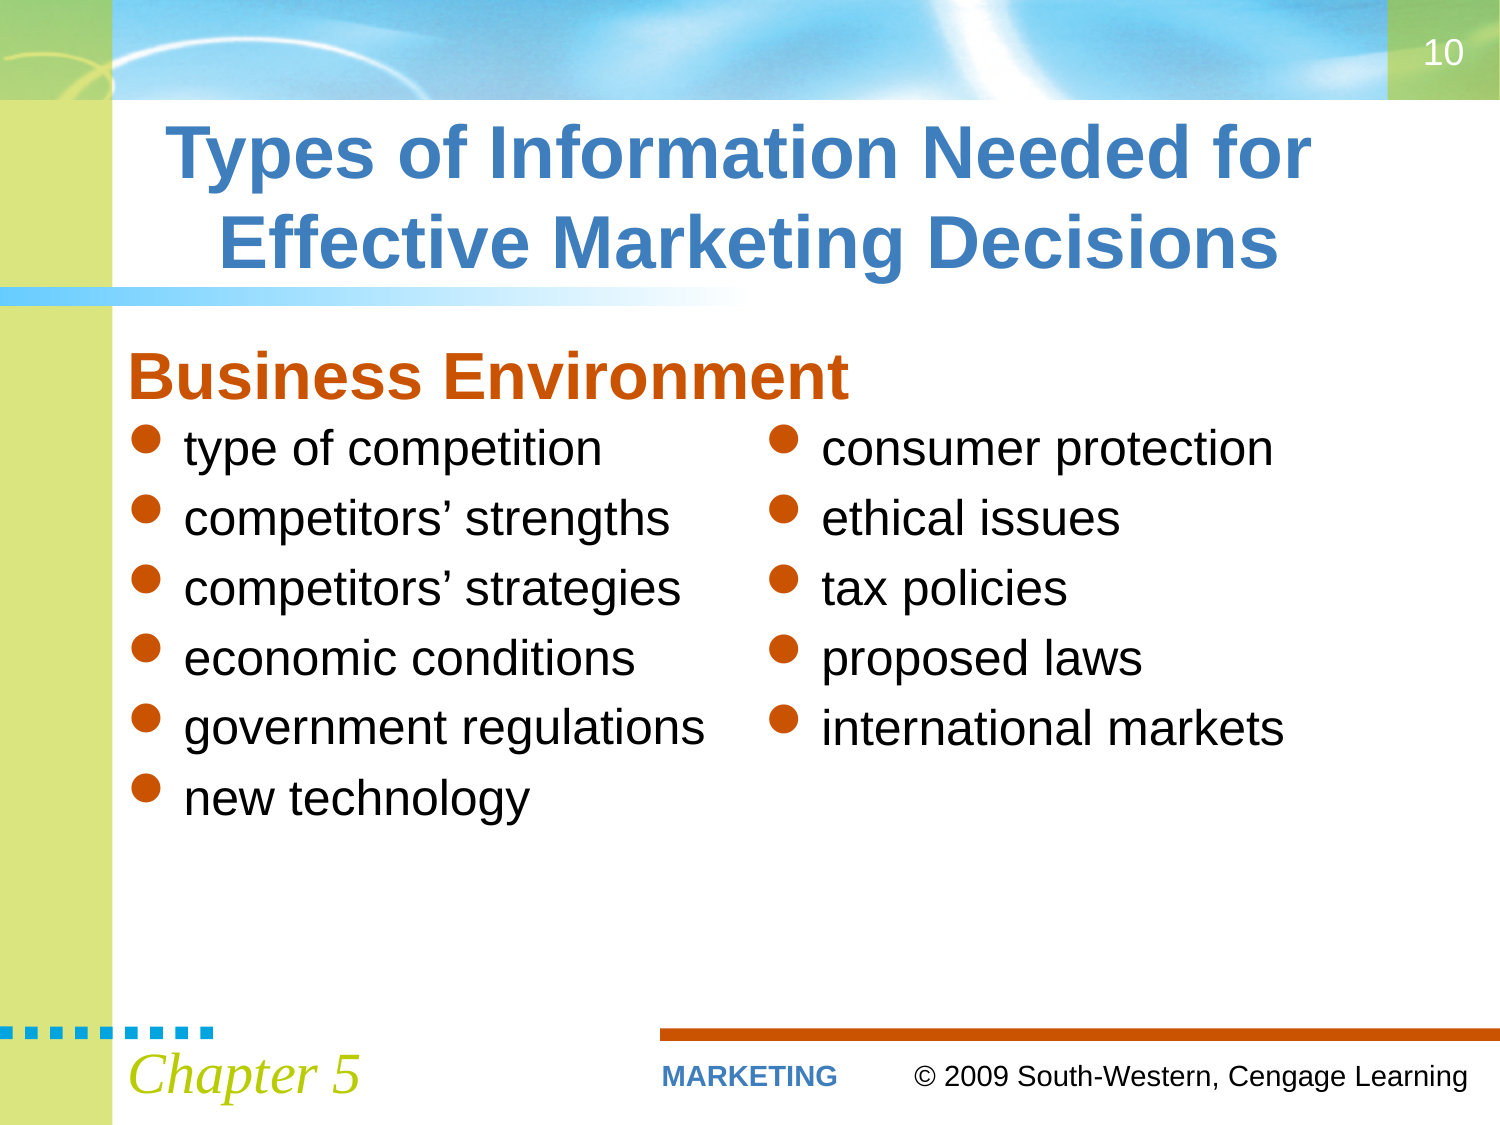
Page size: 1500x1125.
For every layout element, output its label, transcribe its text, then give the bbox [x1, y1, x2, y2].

text_box type of competition competitors’ strengths competitors’ strategies economic conditions government regulations new technology [112, 407, 738, 1000]
title Types of Information Needed for Effective Marketing Decisions [112, 99, 1388, 288]
list consumer protection ethical issues tax policies proposed laws international markets [749, 407, 1426, 913]
slide_number 10 [1387, 0, 1500, 101]
list Business Environment [112, 324, 1388, 1001]
footer Chapter 5 [112, 1012, 638, 1113]
